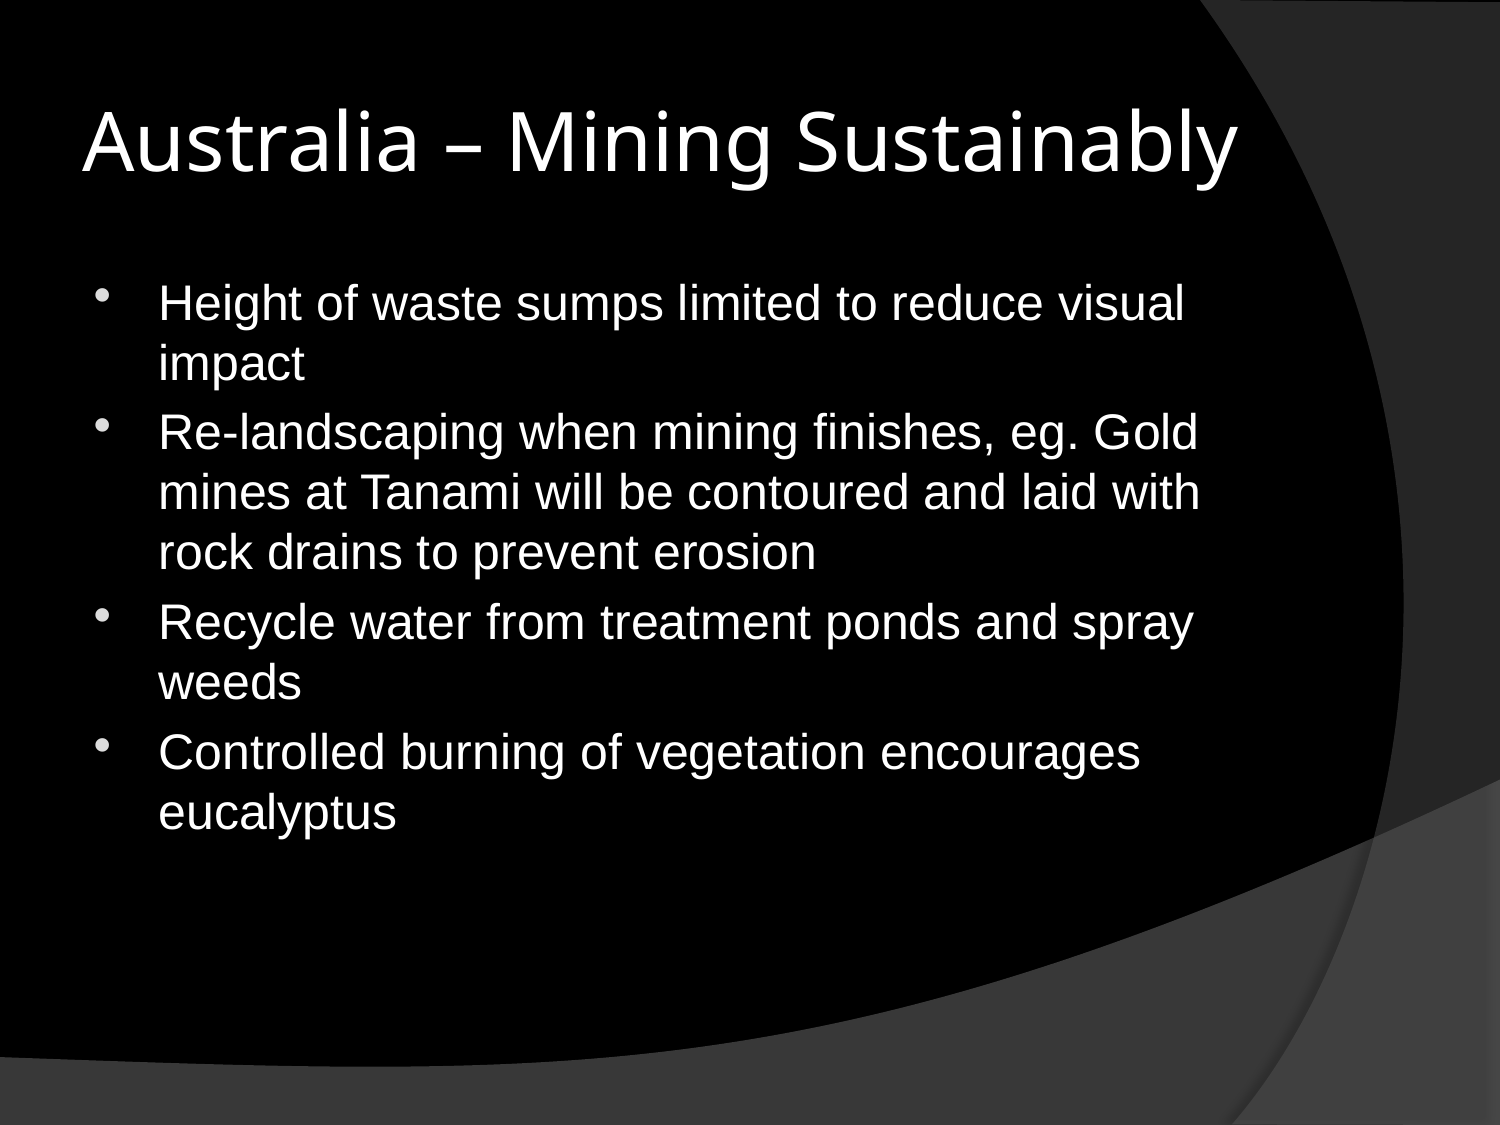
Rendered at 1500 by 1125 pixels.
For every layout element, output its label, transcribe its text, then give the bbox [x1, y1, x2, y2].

title Australia – Mining Sustainably [75, 45, 1300, 233]
list Height of waste sumps limited to reduce visual impact Re-landscaping when mining finishes, eg. Gold mines at Tanami will be contoured and laid with rock drains to prevent erosion Recycle water from treatment ponds and spray weeds Controlled burning of vegetation encourages eucalyptus [75, 262, 1300, 1005]
